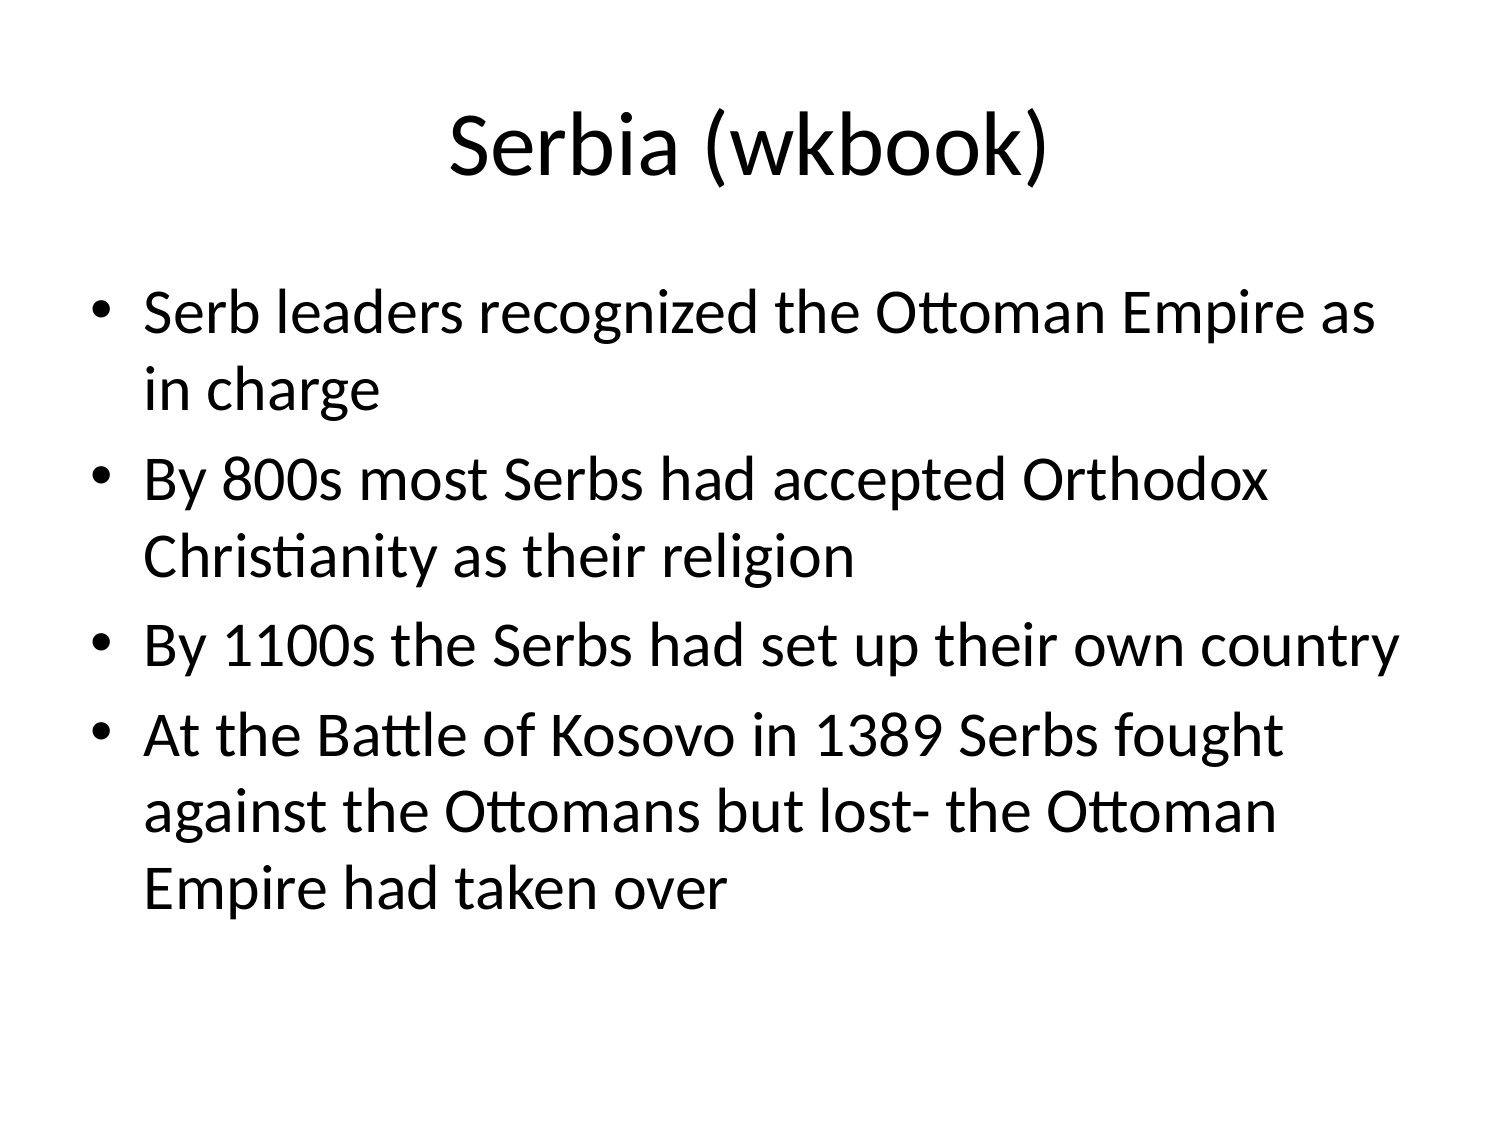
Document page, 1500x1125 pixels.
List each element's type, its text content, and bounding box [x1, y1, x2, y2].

list Serb leaders recognized the Ottoman Empire as in charge By 800s most Serbs had accepted Orthodox Christianity as their religion By 1100s the Serbs had set up their own country At the Battle of Kosovo in 1389 Serbs fought against the Ottomans but lost- the Ottoman Empire had taken over [75, 262, 1425, 1005]
title Serbia (wkbook) [75, 45, 1425, 233]
